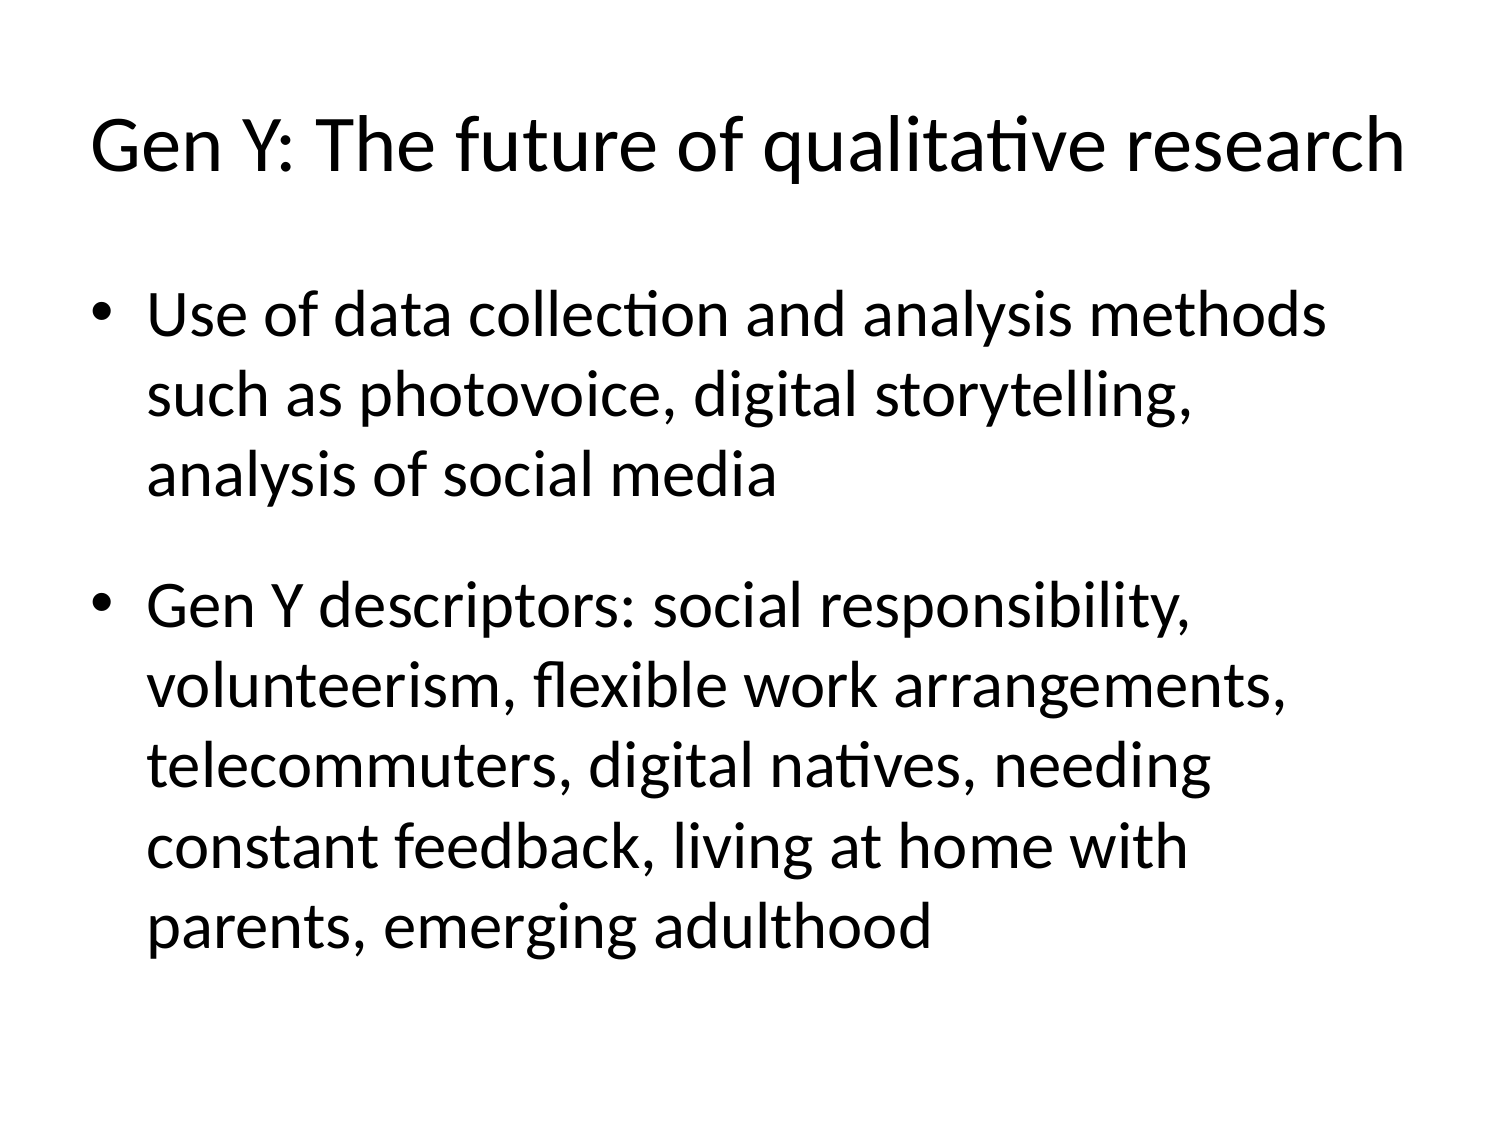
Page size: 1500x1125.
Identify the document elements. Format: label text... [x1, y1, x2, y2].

list Use of data collection and analysis methods such as photovoice, digital storytelling, analysis of social media Gen Y descriptors: social responsibility, volunteerism, flexible work arrangements, telecommuters, digital natives, needing constant feedback, living at home with parents, emerging adulthood [75, 262, 1425, 1005]
title Gen Y: The future of qualitative research [75, 45, 1425, 233]
